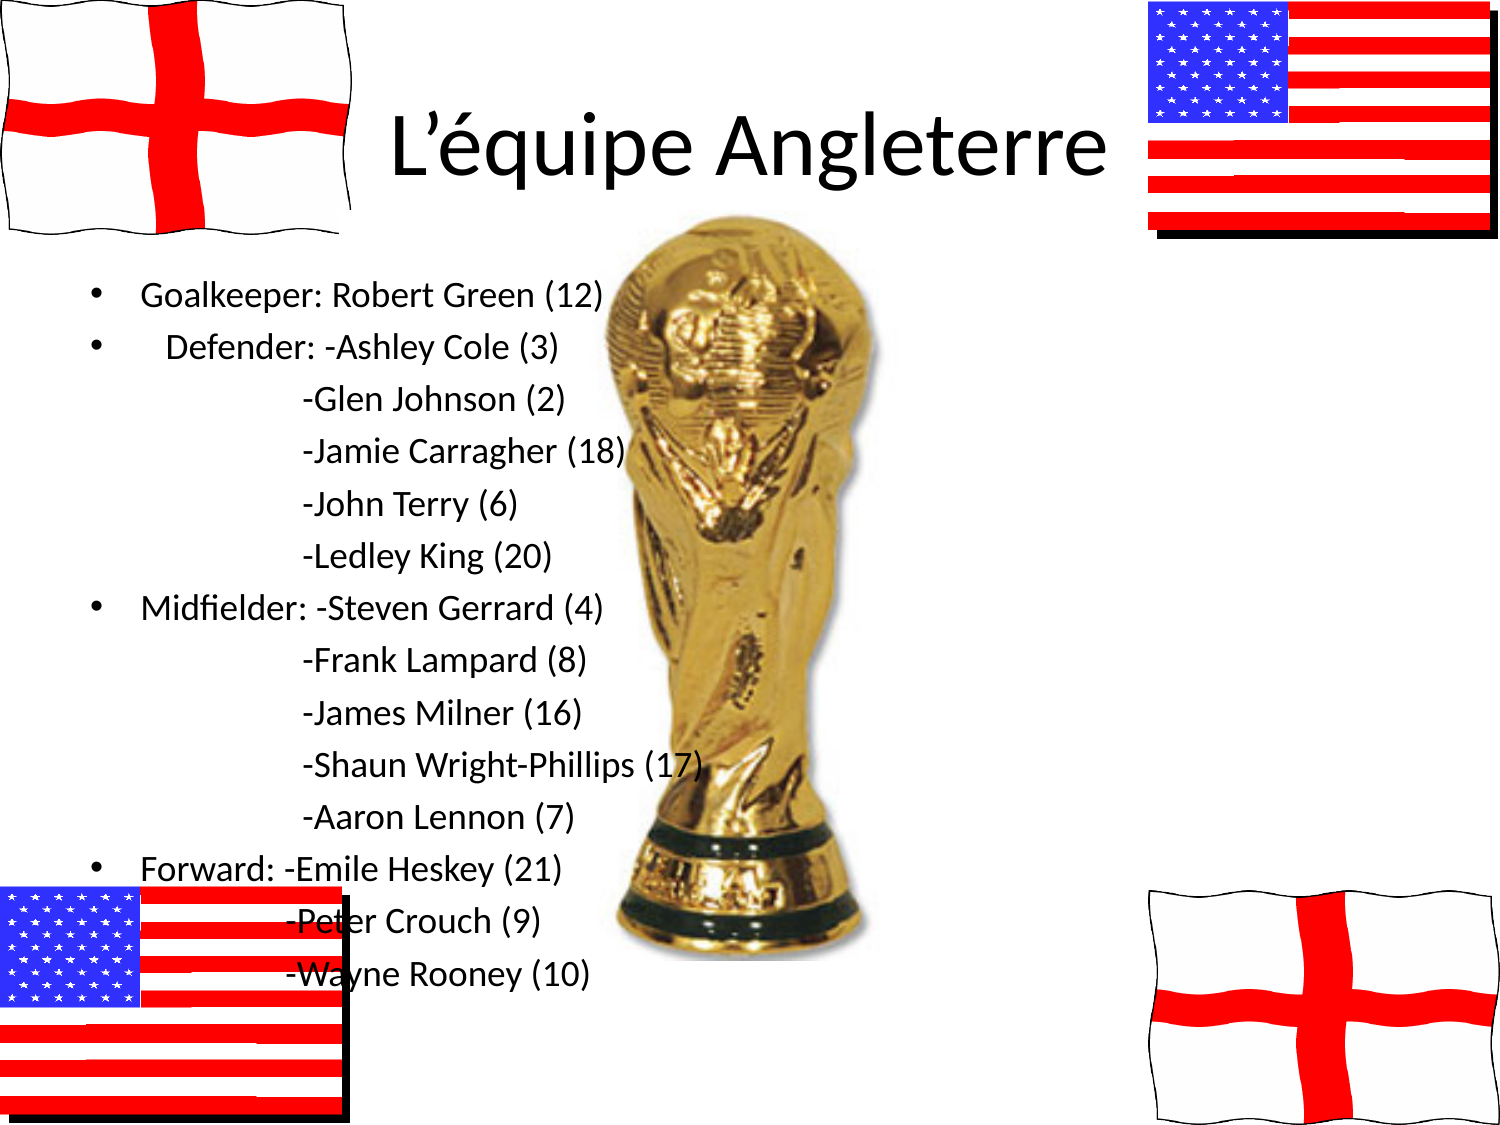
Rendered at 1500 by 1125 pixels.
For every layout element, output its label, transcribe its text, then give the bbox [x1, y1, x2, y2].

picture [1148, 890, 1500, 1125]
picture [1148, 0, 1500, 241]
title L’équipe Angleterre [75, 45, 1425, 233]
list Goalkeeper: Robert Green (12) Defender: -Ashley Cole (3) -Glen Johnson (2) -Jamie Carragher (18) -John Terry (6) -Ledley King (20) Midfielder: -Steven Gerrard (4) -Frank Lampard (8) -James Milner (16) -Shaun Wright-Phillips (17) -Aaron Lennon (7) Forward: -Emile Heskey (21) -Peter Crouch (9) -Wayne Rooney (10) [75, 262, 1425, 1005]
picture [0, 884, 352, 1125]
picture [0, 0, 1090, 262]
